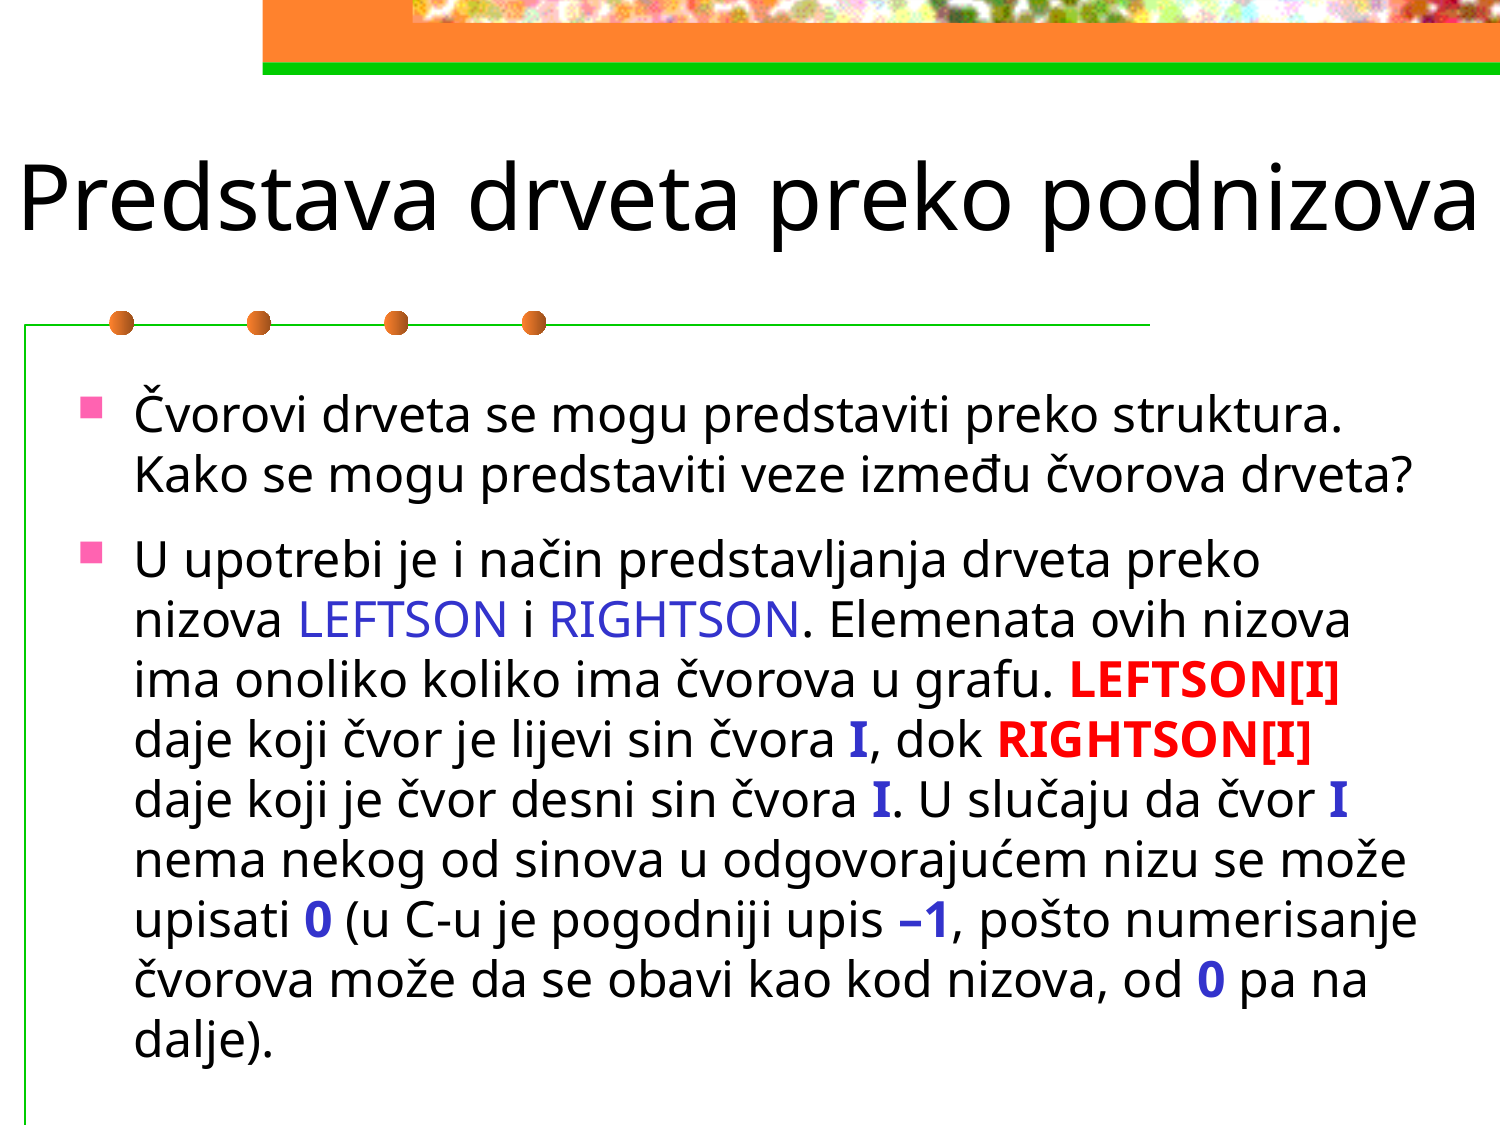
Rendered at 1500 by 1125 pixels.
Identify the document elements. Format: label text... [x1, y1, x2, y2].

picture [412, 0, 1500, 23]
list Čvorovi drveta se mogu predstaviti preko struktura. Kako se mogu predstaviti veze između čvorova drveta? U upotrebi je i način predstavljanja drveta preko nizova LEFTSON i RIGHTSON. Elemenata ovih nizova ima onoliko koliko ima čvorova u grafu. LEFTSON[I] daje koji čvor je lijevi sin čvora I, dok RIGHTSON[I] daje koji je čvor desni sin čvora I. U slučaju da čvor I nema nekog od sinova u odgovorajućem nizu se može upisati 0 (u C-u je pogodniji upis –1, pošto numerisanje čvorova može da se obavi kao kod nizova, od 0 pa na dalje). [62, 375, 1438, 1050]
title Predstava drveta preko podnizova [0, 99, 1500, 288]
